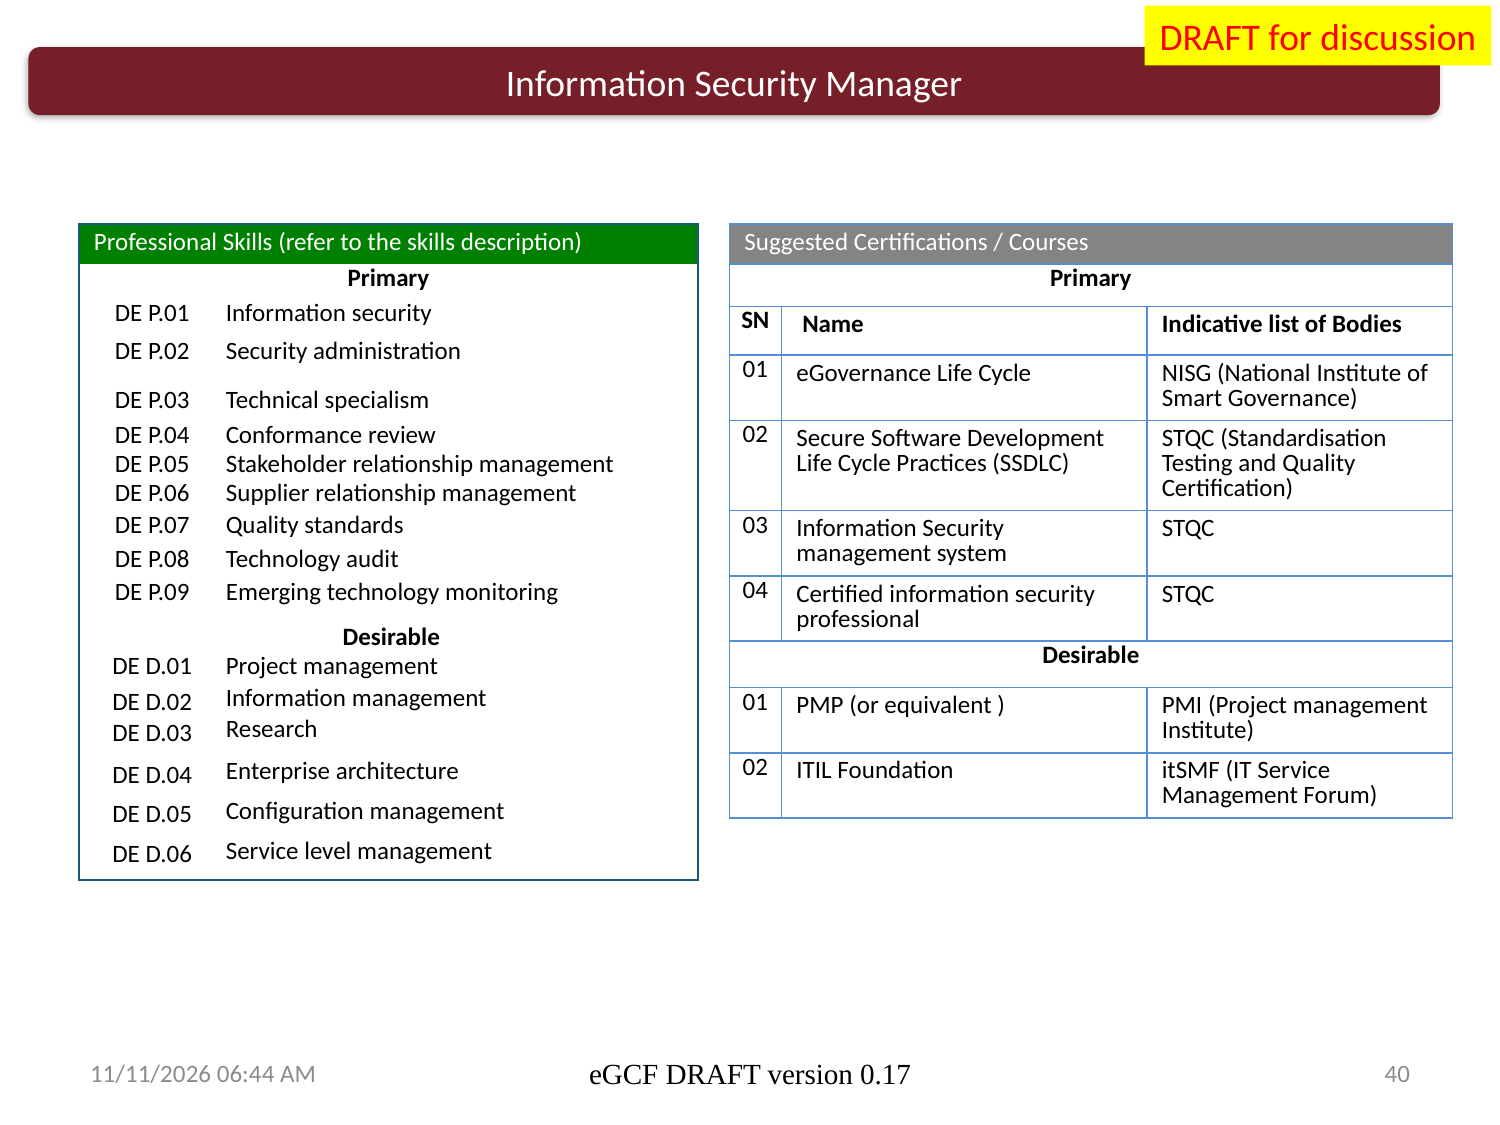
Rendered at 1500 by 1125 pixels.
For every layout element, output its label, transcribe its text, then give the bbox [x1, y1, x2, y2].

table_cell Research [226, 719, 697, 761]
table_cell Conformance review [226, 421, 697, 450]
table_cell DE P.07 [80, 511, 226, 545]
table_cell DE D.06 [80, 840, 226, 879]
table_cell STQC (Standardisation Testing and Quality Certification) [1148, 421, 1452, 510]
table_cell SN [730, 307, 781, 354]
table_header Suggested Certifications / Courses [730, 225, 1452, 263]
table_cell Desirable [730, 642, 1452, 687]
table_cell 01 [730, 688, 781, 752]
table_cell DE P.02 [80, 337, 226, 386]
table_cell DE D.02 [80, 688, 226, 719]
table_cell 02 [730, 421, 781, 510]
table_cell Configuration management [226, 800, 697, 840]
table_cell Secure Software Development Life Cycle Practices (SSDLC) [782, 421, 1146, 510]
table_cell 02 [730, 754, 781, 817]
table_cell DE P.08 [80, 545, 226, 578]
table_cell Technical specialism [226, 386, 697, 421]
text_box Information Security Manager [27, 46, 1441, 116]
table_cell Enterprise architecture [226, 761, 697, 800]
table_cell DE D.01 [80, 652, 226, 688]
table_cell Service level management [226, 840, 697, 879]
table_cell eGovernance Life Cycle [782, 356, 1146, 420]
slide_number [75, 1042, 425, 1103]
table_header Professional Skills (refer to the skills description) [80, 225, 697, 264]
table_cell PMI (Project management Institute) [1148, 688, 1452, 752]
table_cell Primary [80, 264, 697, 299]
table_cell DE P.04 [80, 421, 226, 450]
table_cell DE P.06 [80, 479, 226, 511]
table_cell Supplier relationship management [226, 479, 697, 511]
slide_number 40 [1074, 1042, 1425, 1103]
table_cell Information security [226, 299, 697, 337]
table_cell DE D.05 [80, 800, 226, 840]
table_cell itSMF (IT Service Management Forum) [1148, 754, 1452, 817]
table_cell PMP (or equivalent ) [782, 688, 1146, 752]
table_cell Desirable [80, 623, 697, 652]
table_cell Emerging technology monitoring [226, 578, 697, 623]
table_cell 01 [730, 356, 781, 420]
table_cell Name [782, 307, 1146, 354]
table_cell Primary [730, 265, 1452, 306]
table_cell Security administration [226, 337, 697, 386]
table_cell DE P.01 [80, 299, 226, 337]
table_cell Information management [226, 688, 697, 719]
table_cell Indicative list of Bodies [1148, 307, 1452, 354]
table_cell Certified information security professional [782, 577, 1146, 640]
table_cell Information Security management system [782, 511, 1146, 575]
table_cell STQC [1148, 577, 1452, 640]
text_box DRAFT for discussion [1144, 5, 1492, 66]
table_cell Stakeholder relationship management [226, 450, 697, 479]
table_cell NISG (National Institute of Smart Governance) [1148, 356, 1452, 420]
table_cell DE P.03 [80, 386, 226, 421]
table_cell DE P.05 [80, 450, 226, 479]
table_cell Technology audit [226, 545, 697, 578]
table_cell Quality standards [226, 511, 697, 545]
table_cell DE P.09 [80, 578, 226, 623]
table_cell DE D.03 [80, 719, 226, 761]
table_cell 04 [730, 577, 781, 640]
table_cell ITIL Foundation [782, 754, 1146, 817]
footer eGCF DRAFT version 0.17 [512, 1042, 988, 1103]
table_cell DE D.04 [80, 761, 226, 800]
table_cell 03 [730, 511, 781, 575]
table_cell Project management [226, 652, 697, 688]
table_cell STQC [1148, 511, 1452, 575]
